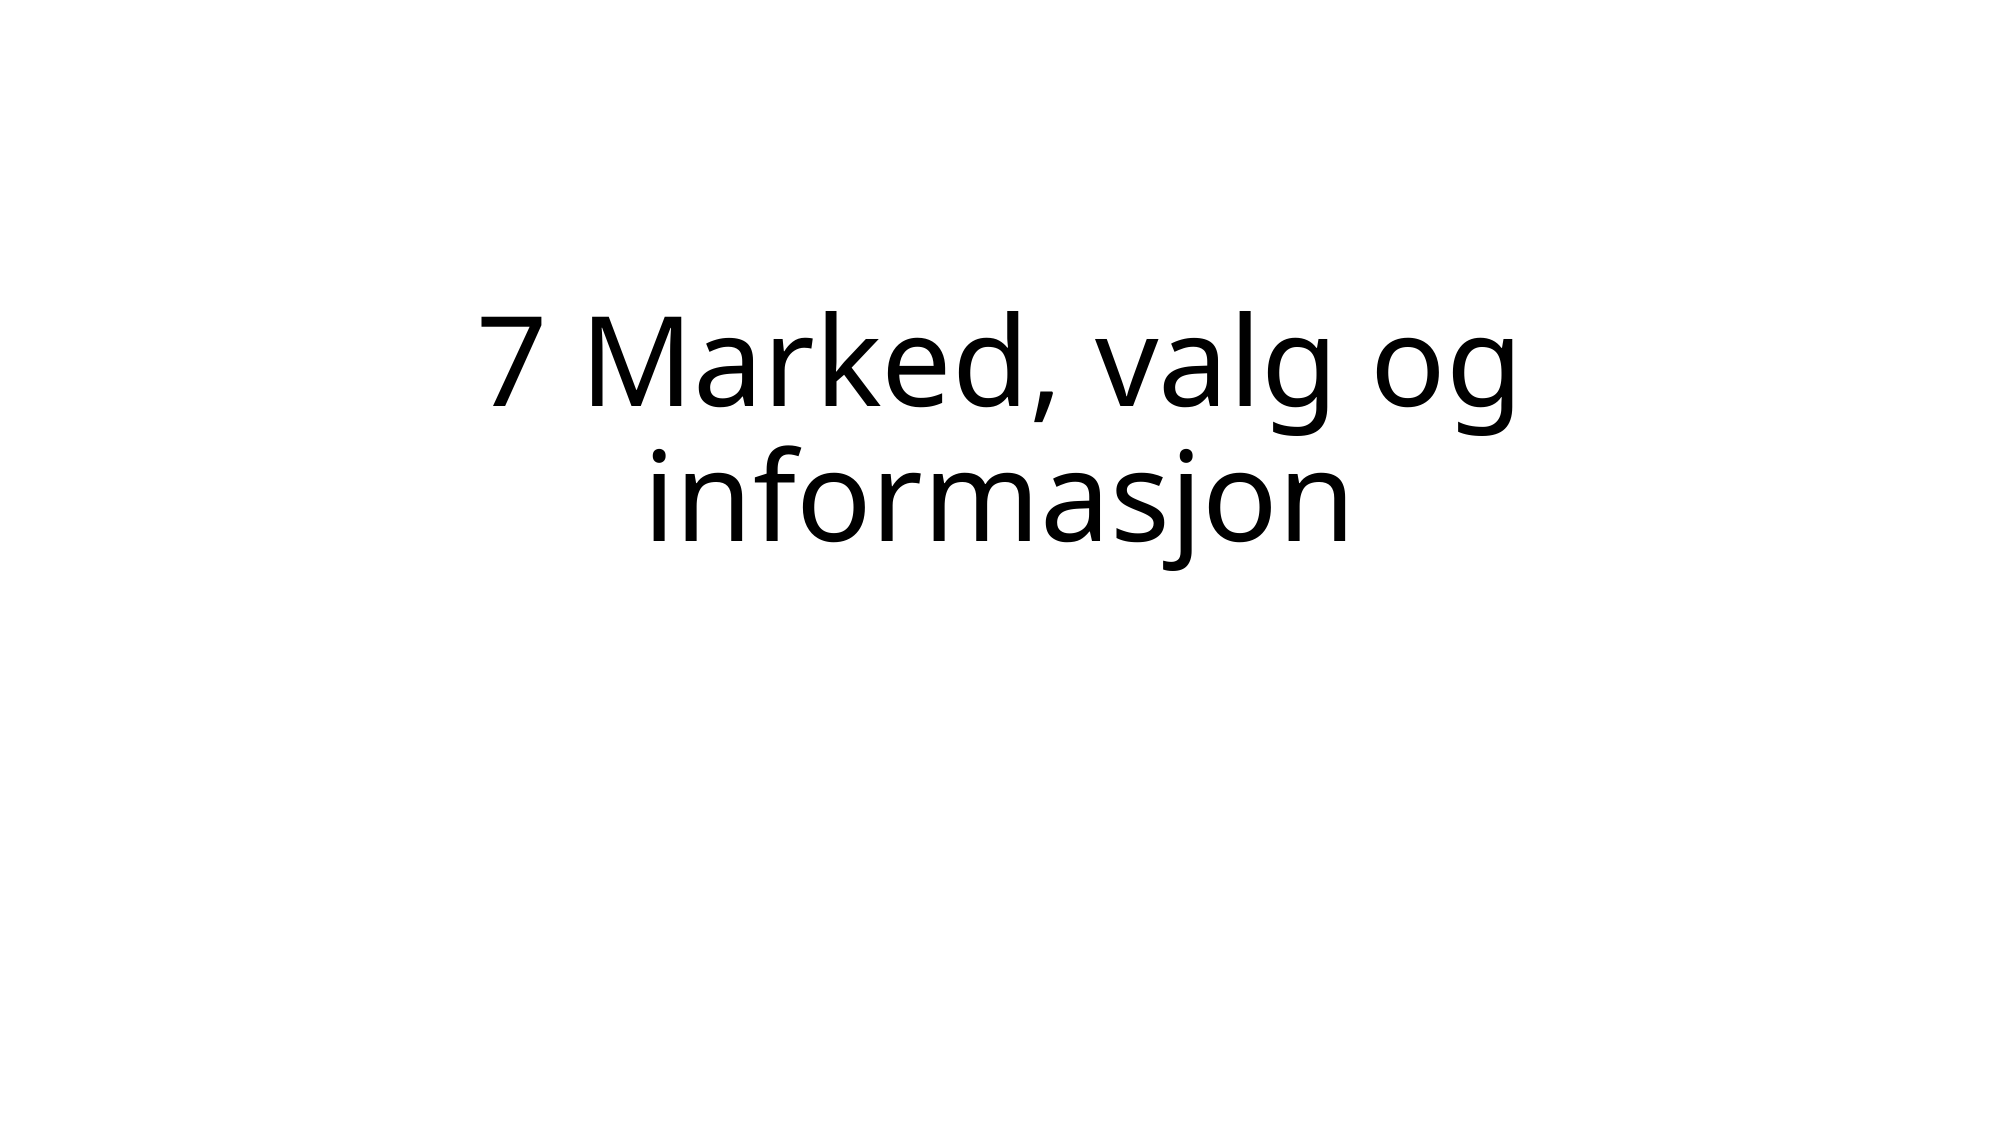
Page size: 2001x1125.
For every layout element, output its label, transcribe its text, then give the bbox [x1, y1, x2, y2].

title 7 Marked, valg og informasjon [249, 184, 1750, 576]
